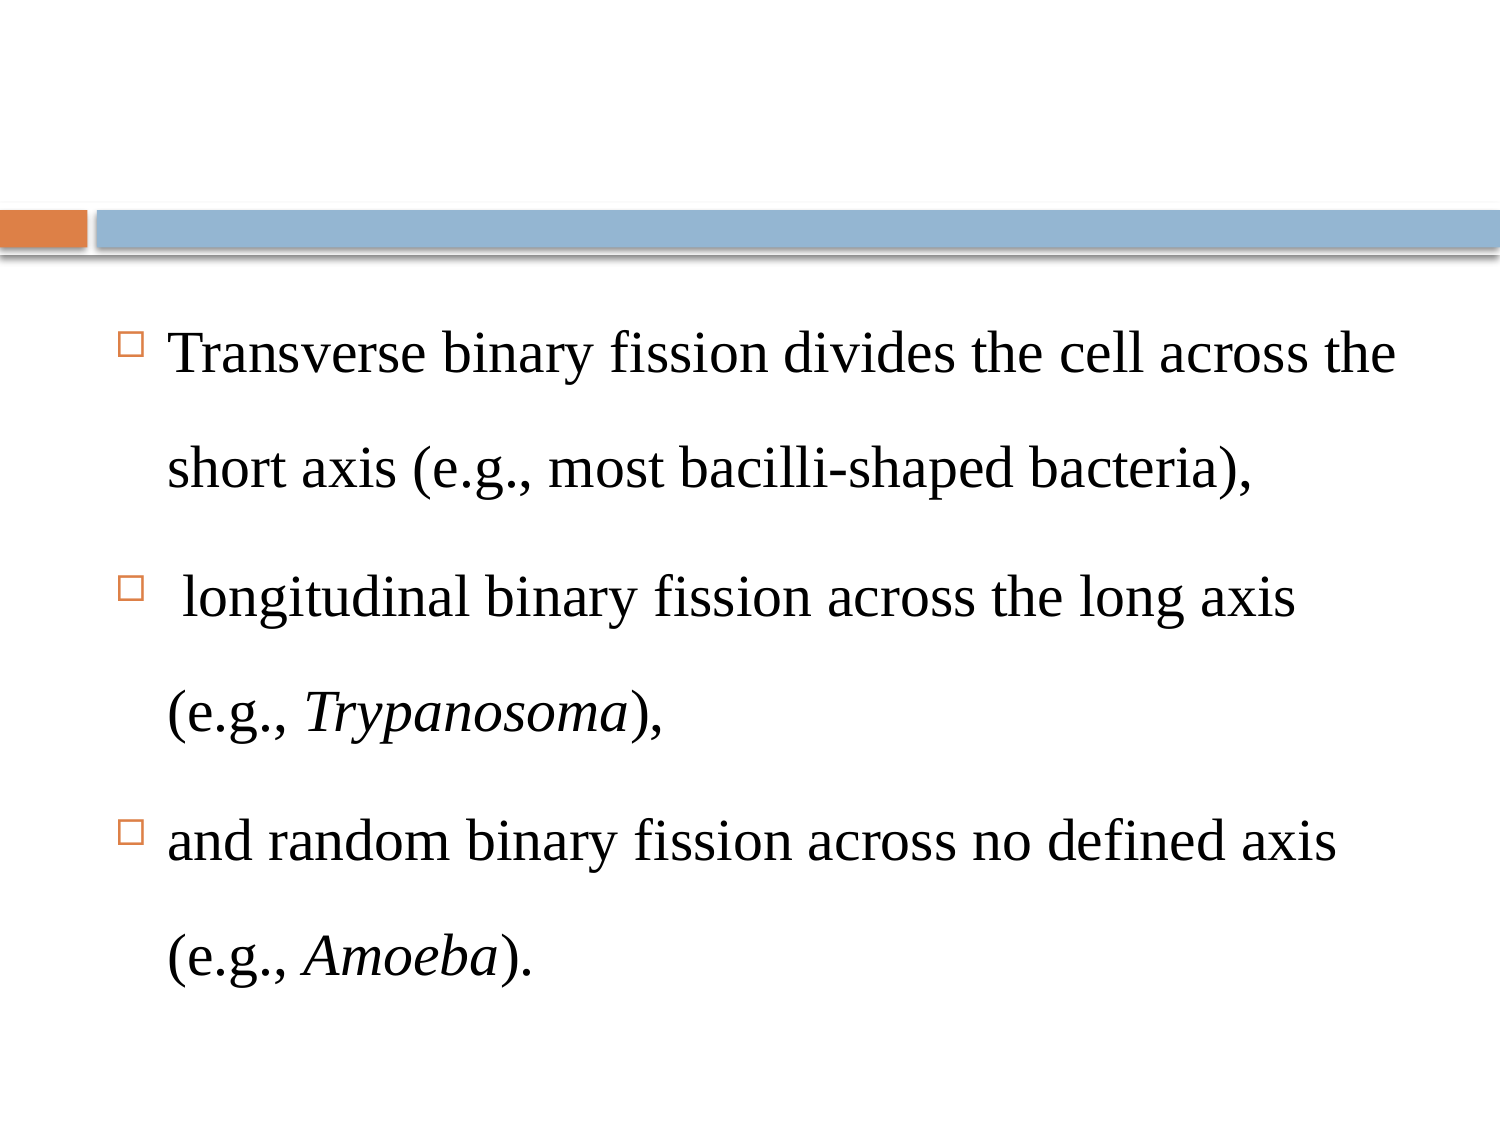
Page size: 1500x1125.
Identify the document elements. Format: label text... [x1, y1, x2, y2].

list Transverse binary fission divides the cell across the short axis (e.g., most bacilli-shaped bacteria), longitudinal binary fission across the long axis (e.g., Trypanosoma), and random binary fission across no defined axis (e.g., Amoeba). [100, 262, 1438, 1000]
